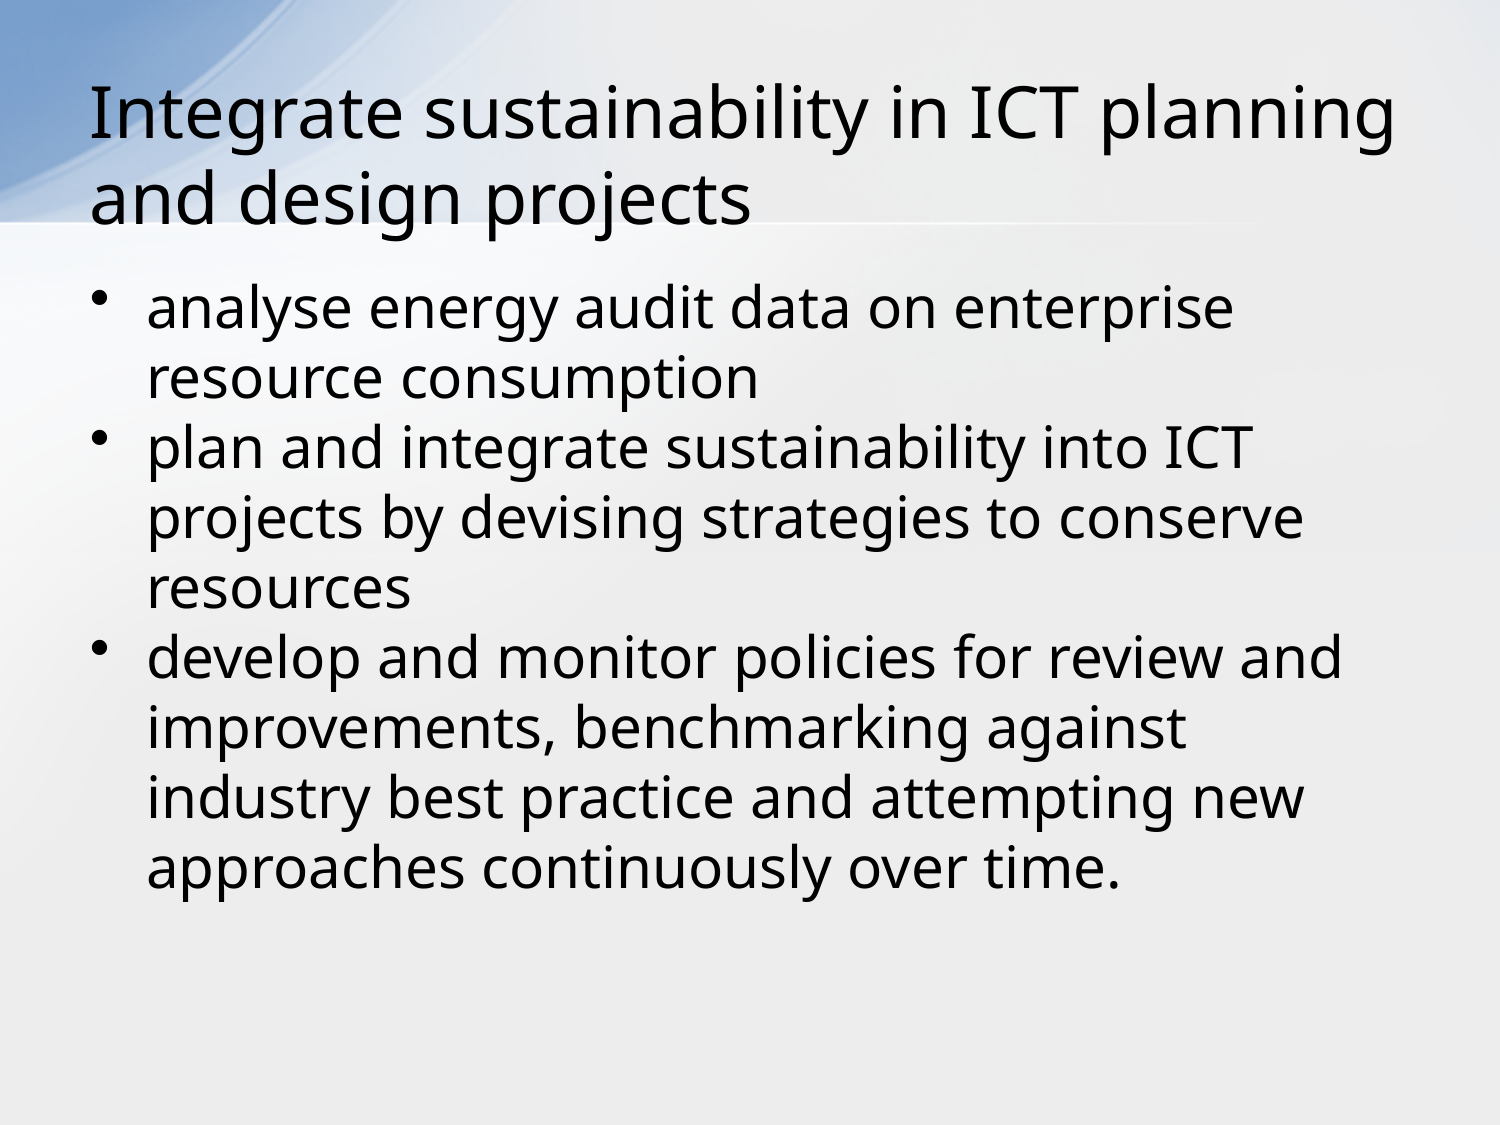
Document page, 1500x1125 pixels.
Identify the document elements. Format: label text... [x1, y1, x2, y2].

title Integrate sustainability in ICT planning and design projects [75, 58, 1425, 247]
list analyse energy audit data on enterprise resource consumption plan and integrate sustainability into ICT projects by devising strategies to conserve resources develop and monitor policies for review and improvements, benchmarking against industry best practice and attempting new approaches continuously over time. [75, 262, 1425, 1005]
picture [0, 0, 1500, 1125]
